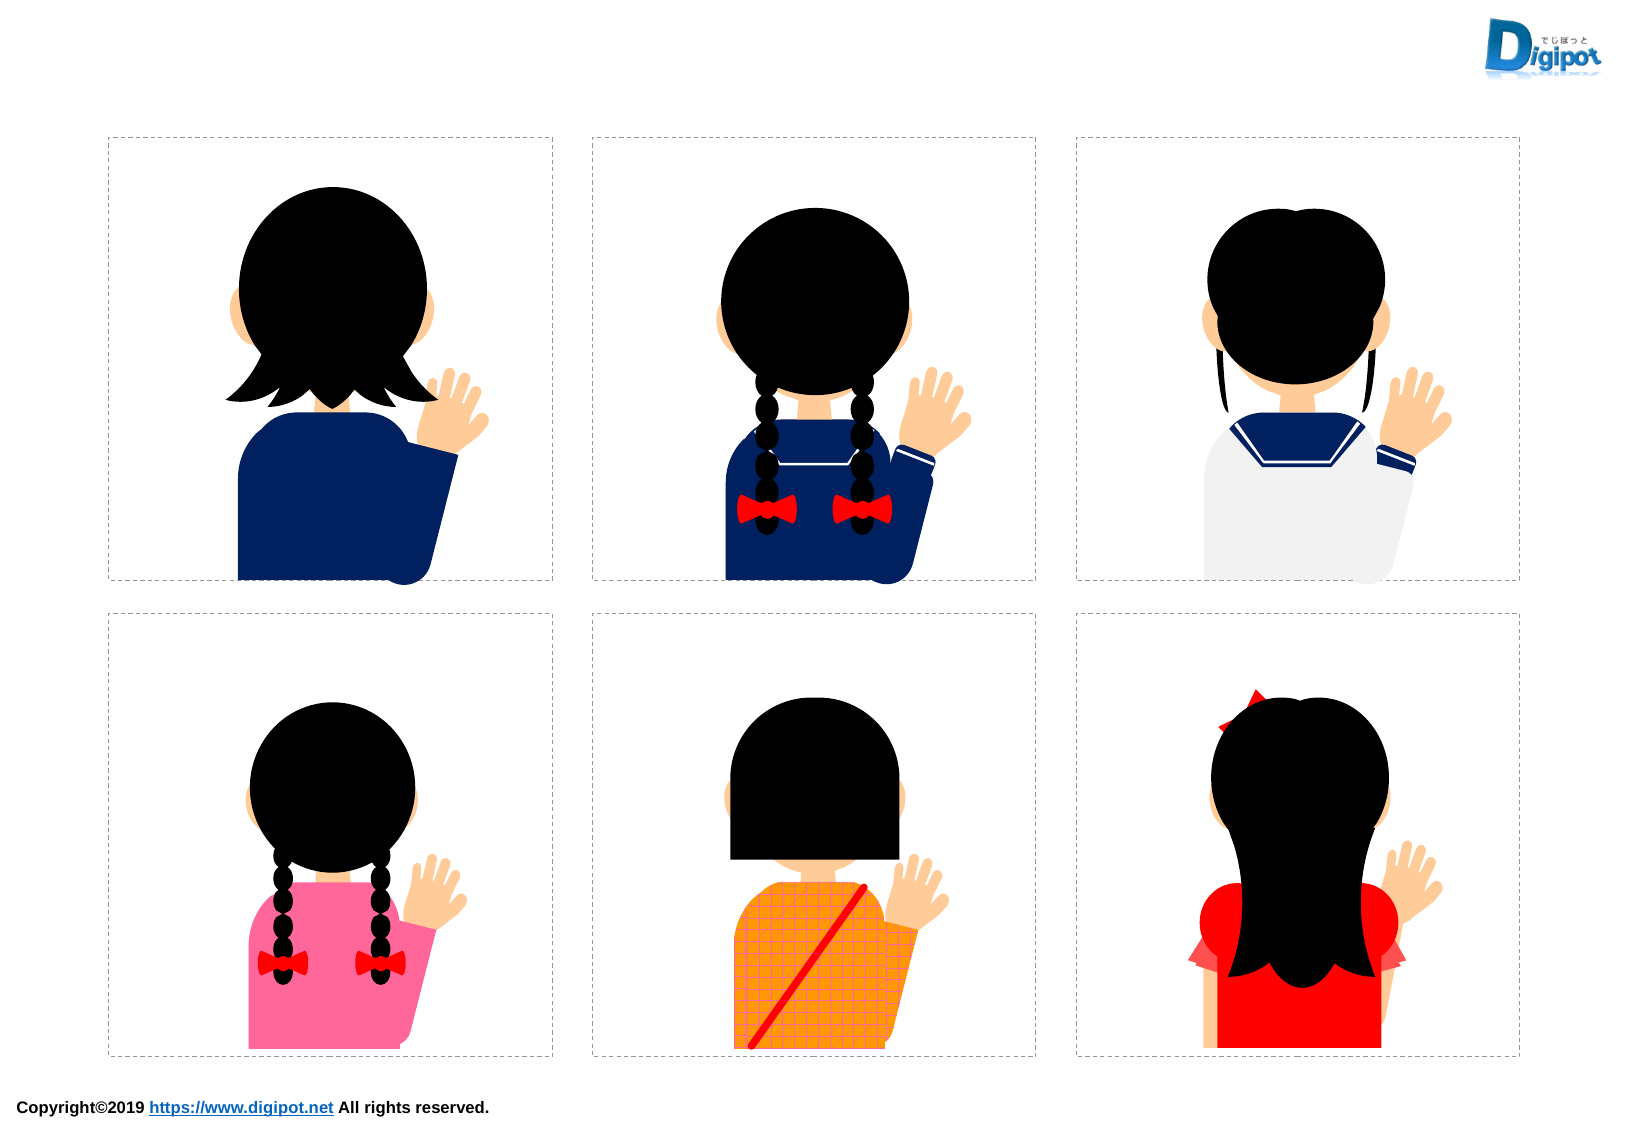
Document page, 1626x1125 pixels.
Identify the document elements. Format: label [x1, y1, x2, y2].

text_box [225, 187, 464, 586]
picture [1485, 18, 1602, 82]
text_box [717, 207, 949, 586]
text_box [1202, 208, 1430, 586]
text_box [1190, 692, 1429, 1048]
text_box [246, 702, 442, 1049]
text_box [725, 697, 924, 1068]
